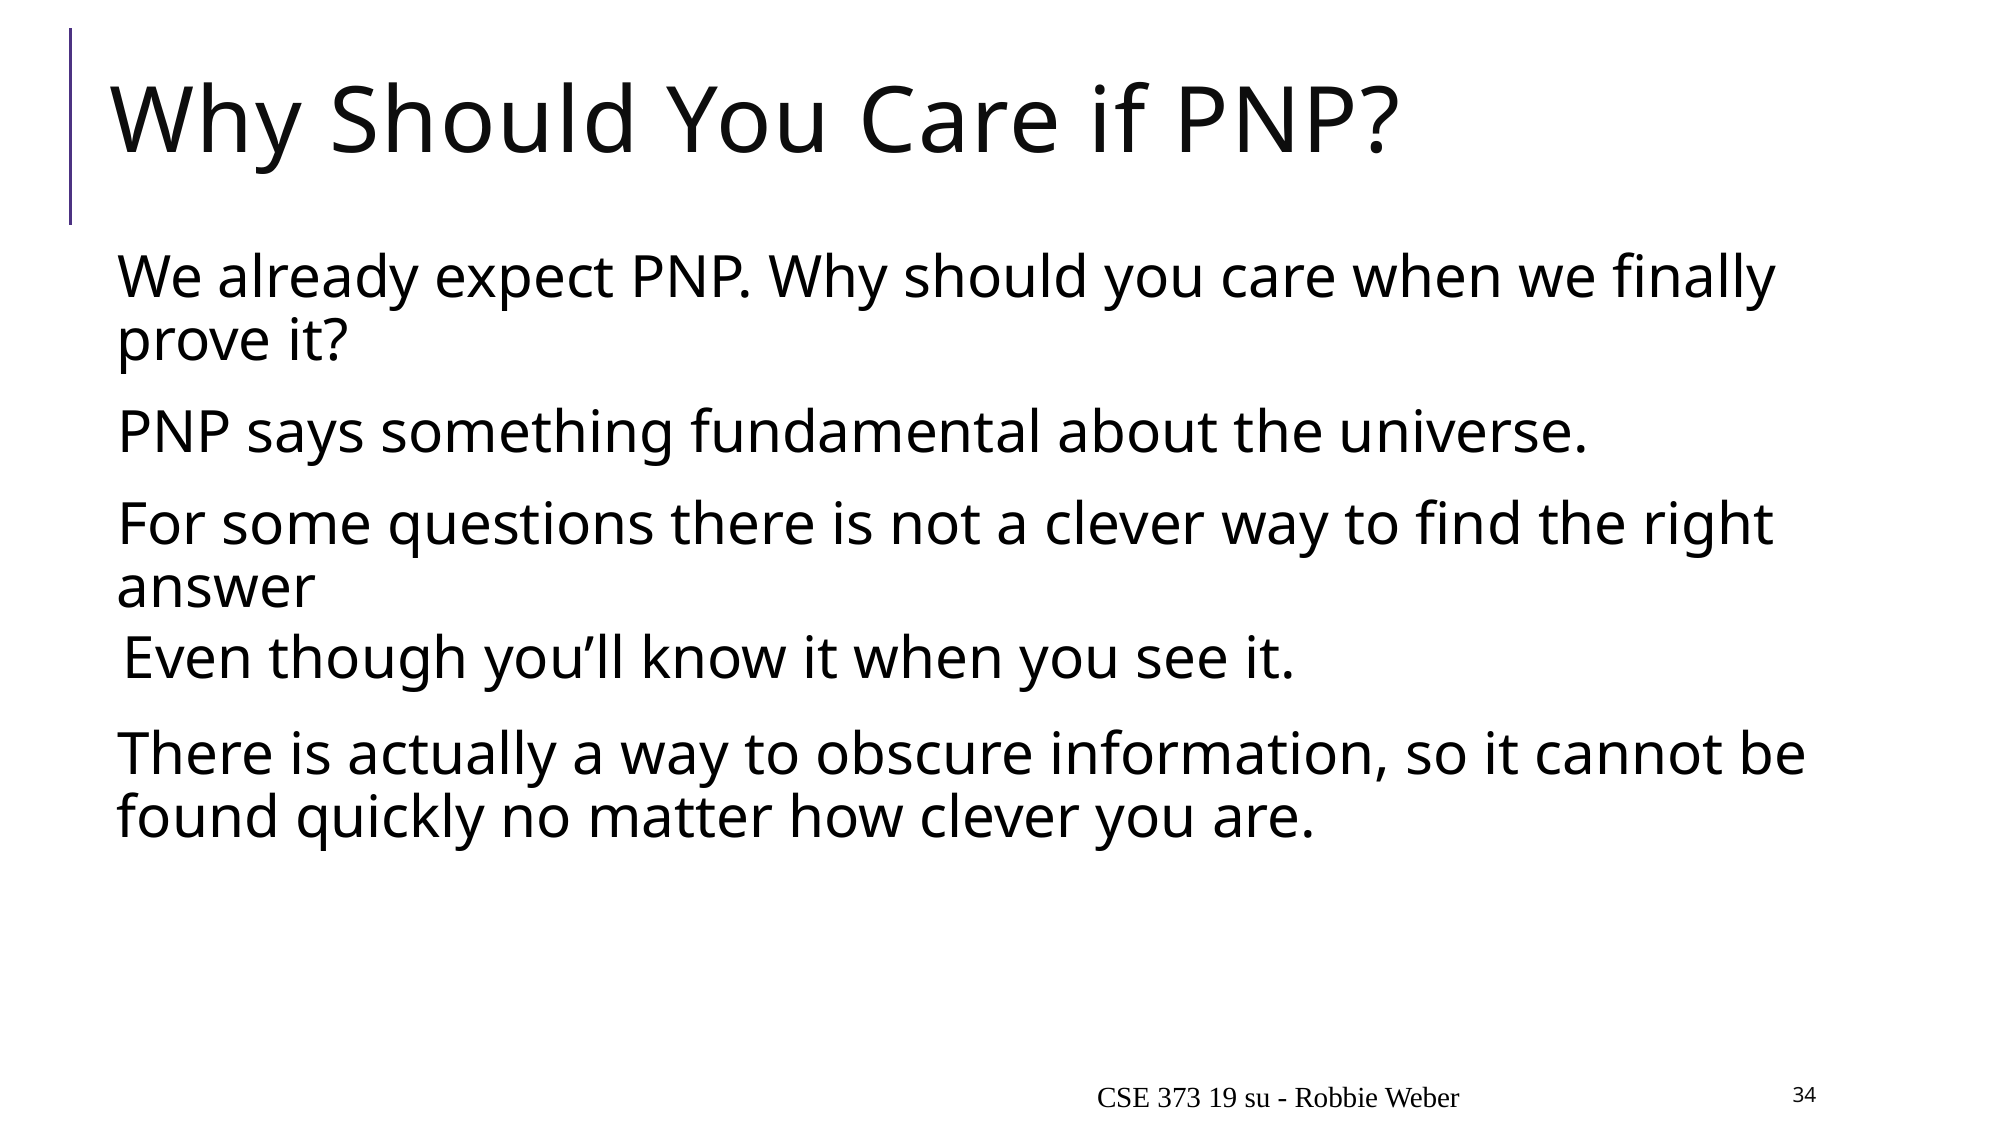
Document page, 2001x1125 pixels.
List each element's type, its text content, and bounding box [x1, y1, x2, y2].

slide_number 34 [1777, 1073, 1938, 1119]
footer CSE 373 19 su - Robbie Weber [794, 1073, 1763, 1119]
